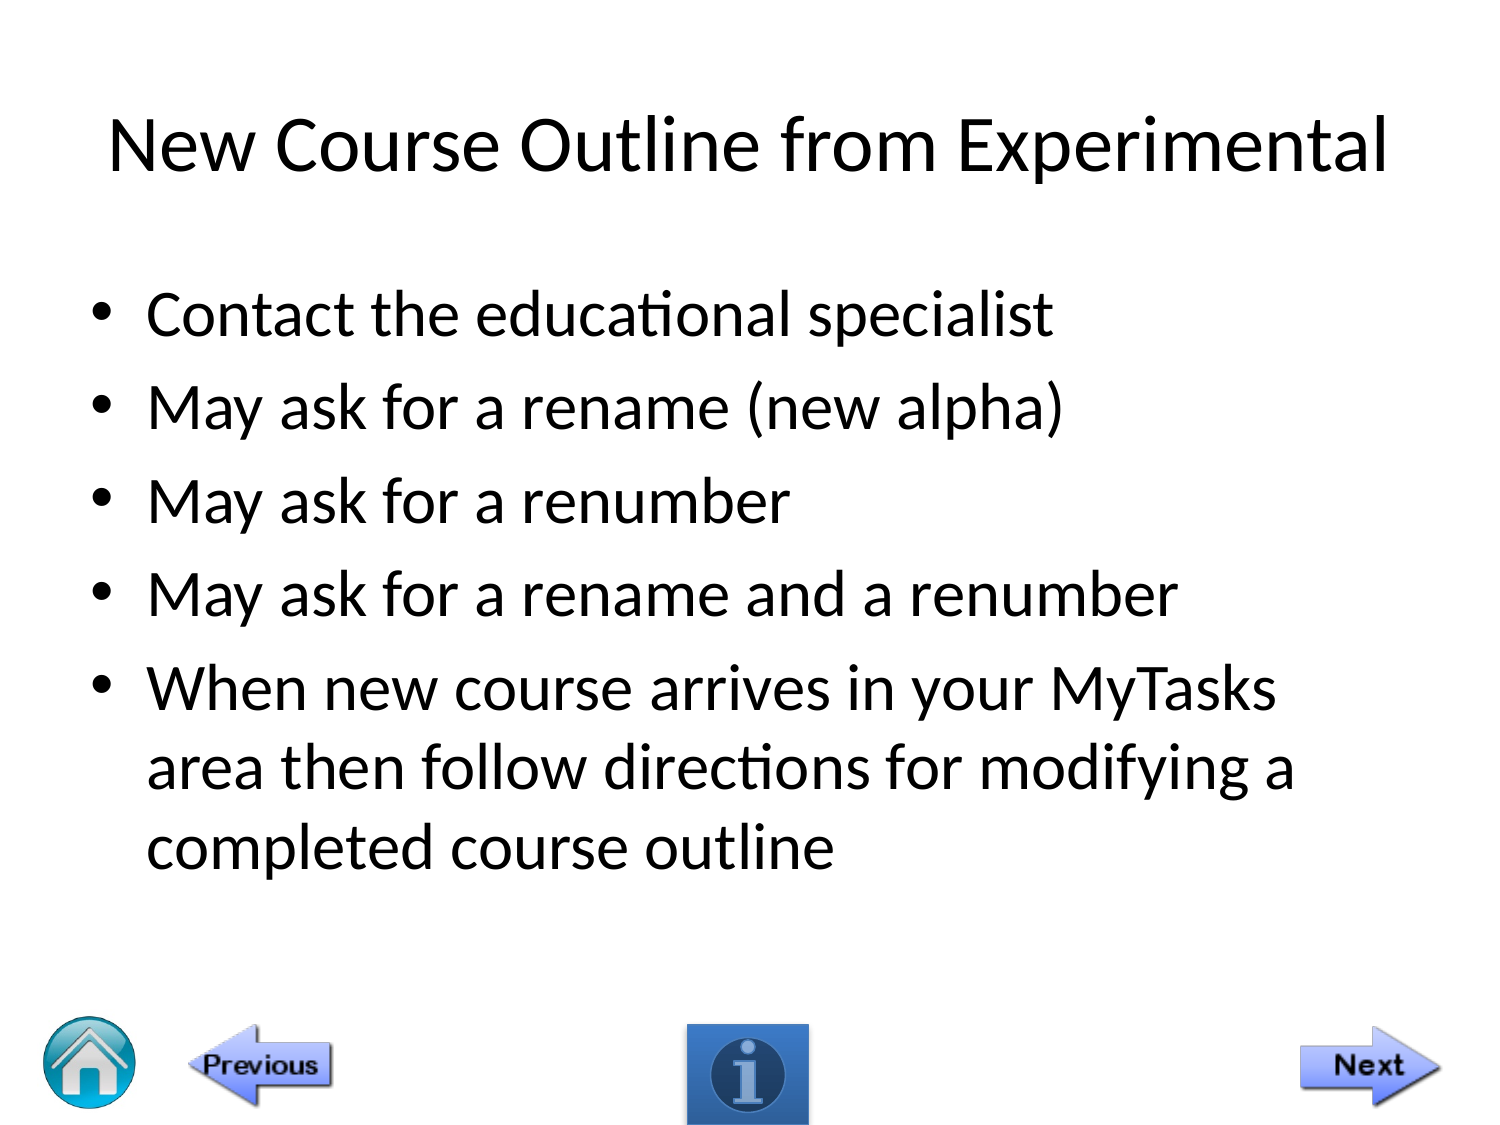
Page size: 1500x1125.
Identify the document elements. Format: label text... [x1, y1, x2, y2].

picture [1299, 1025, 1447, 1113]
picture [187, 1023, 338, 1113]
picture [37, 1009, 141, 1113]
title New Course Outline from Experimental [75, 45, 1425, 233]
text_box [687, 1024, 809, 1125]
list Contact the educational specialist May ask for a rename (new alpha) May ask for a renumber May ask for a rename and a renumber When new course arrives in your MyTasks area then follow directions for modifying a completed course outline [75, 262, 1425, 1005]
